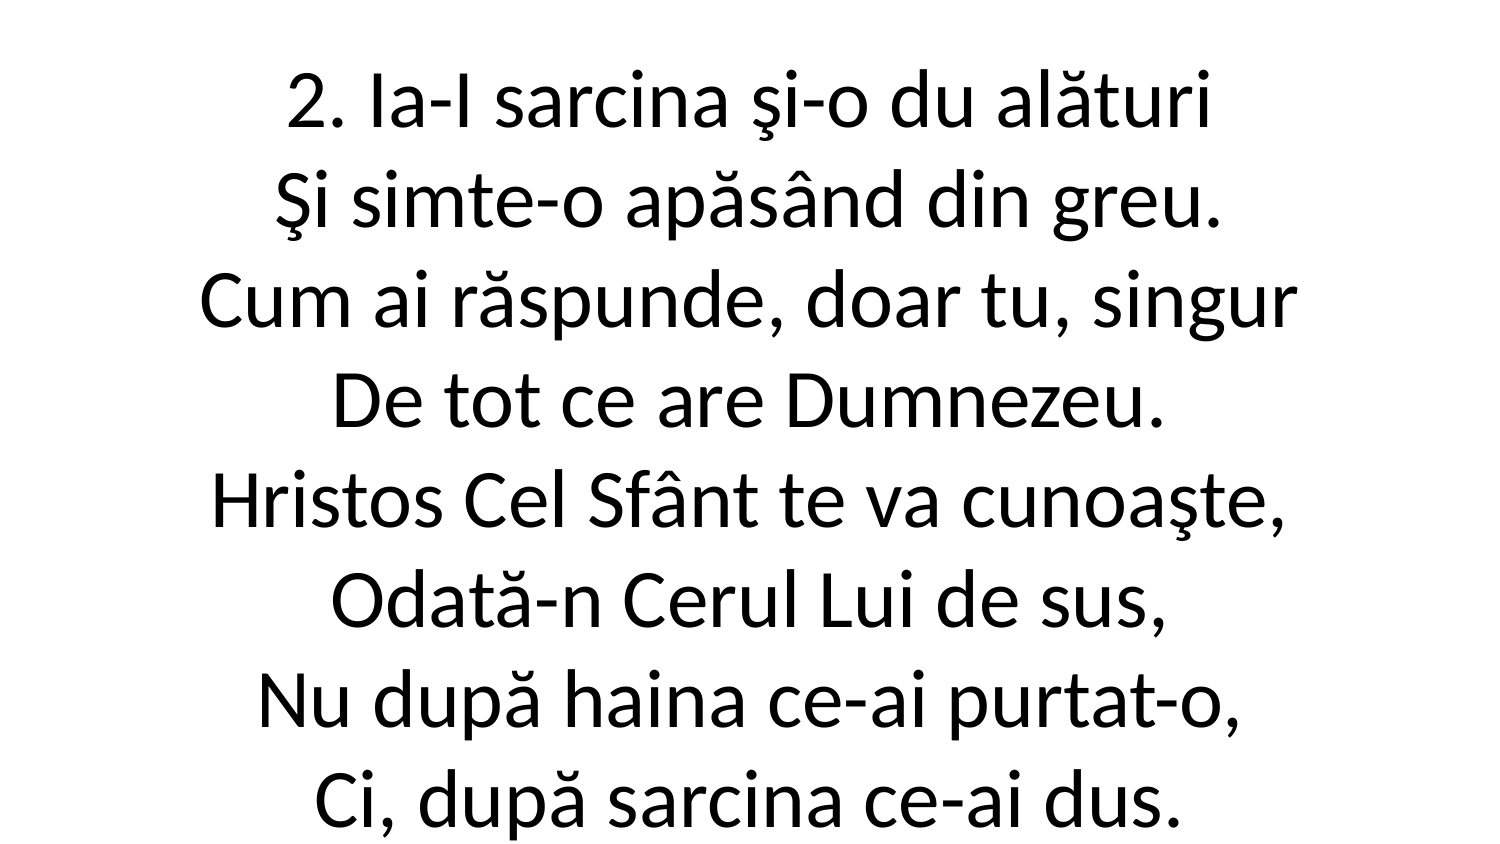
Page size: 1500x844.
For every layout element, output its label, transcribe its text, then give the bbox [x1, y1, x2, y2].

text_box 2. Ia-I sarcina şi-o du alături Şi simte-o apăsând din greu. Cum ai răspunde, doar tu, singur De tot ce are Dumnezeu. Hristos Cel Sfânt te va cunoaşte, Odată-n Cerul Lui de sus, Nu după haina ce-ai purtat-o, Ci, după sarcina ce-ai dus. [184, 0, 1316, 844]
